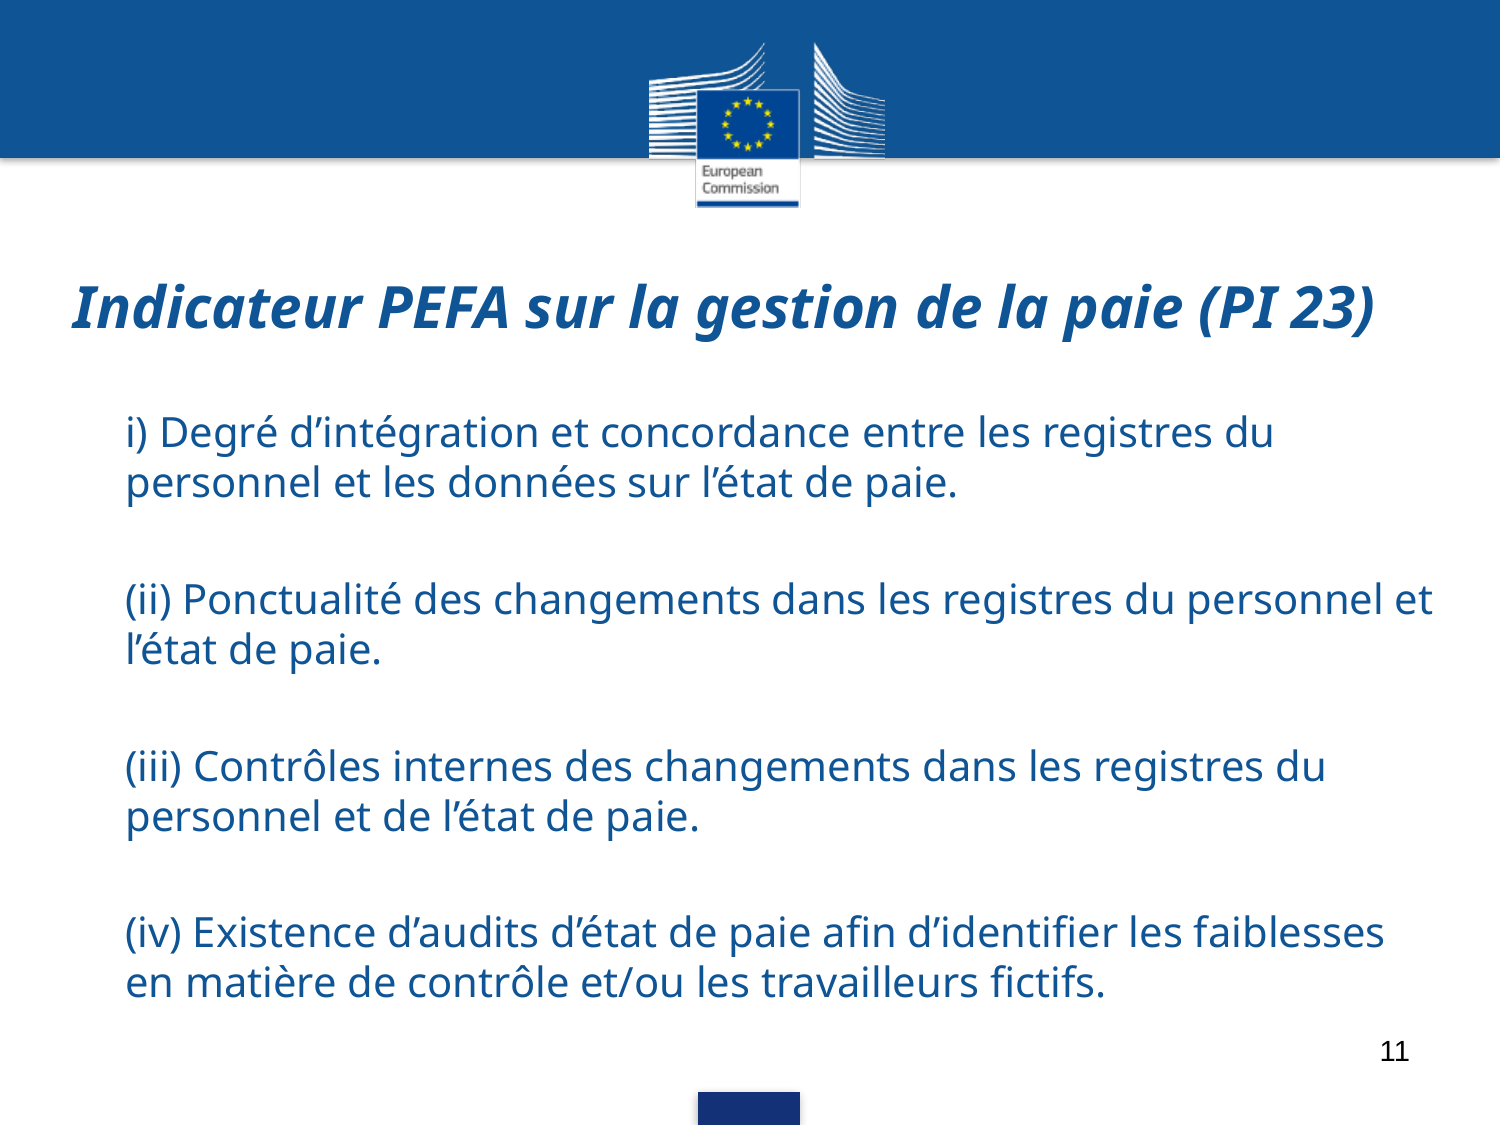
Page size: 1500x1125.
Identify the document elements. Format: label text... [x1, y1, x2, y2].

picture [649, 42, 885, 208]
slide_number 11 [1074, 1024, 1426, 1103]
title Indicateur PEFA sur la gestion de la paie (PI 23) [0, 210, 1500, 399]
list i) Degré d’intégration et concordance entre les registres du personnel et les données sur l’état de paie. (ii) Ponctualité des changements dans les registres du personnel et l’état de paie. (iii) Contrôles internes des changements dans les registres du personnel et de l’état de paie. (iv) Existence d’audits d’état de paie afin d’identifier les faiblesses en matière de contrôle et/ou les travailleurs fictifs. [35, 399, 1461, 978]
